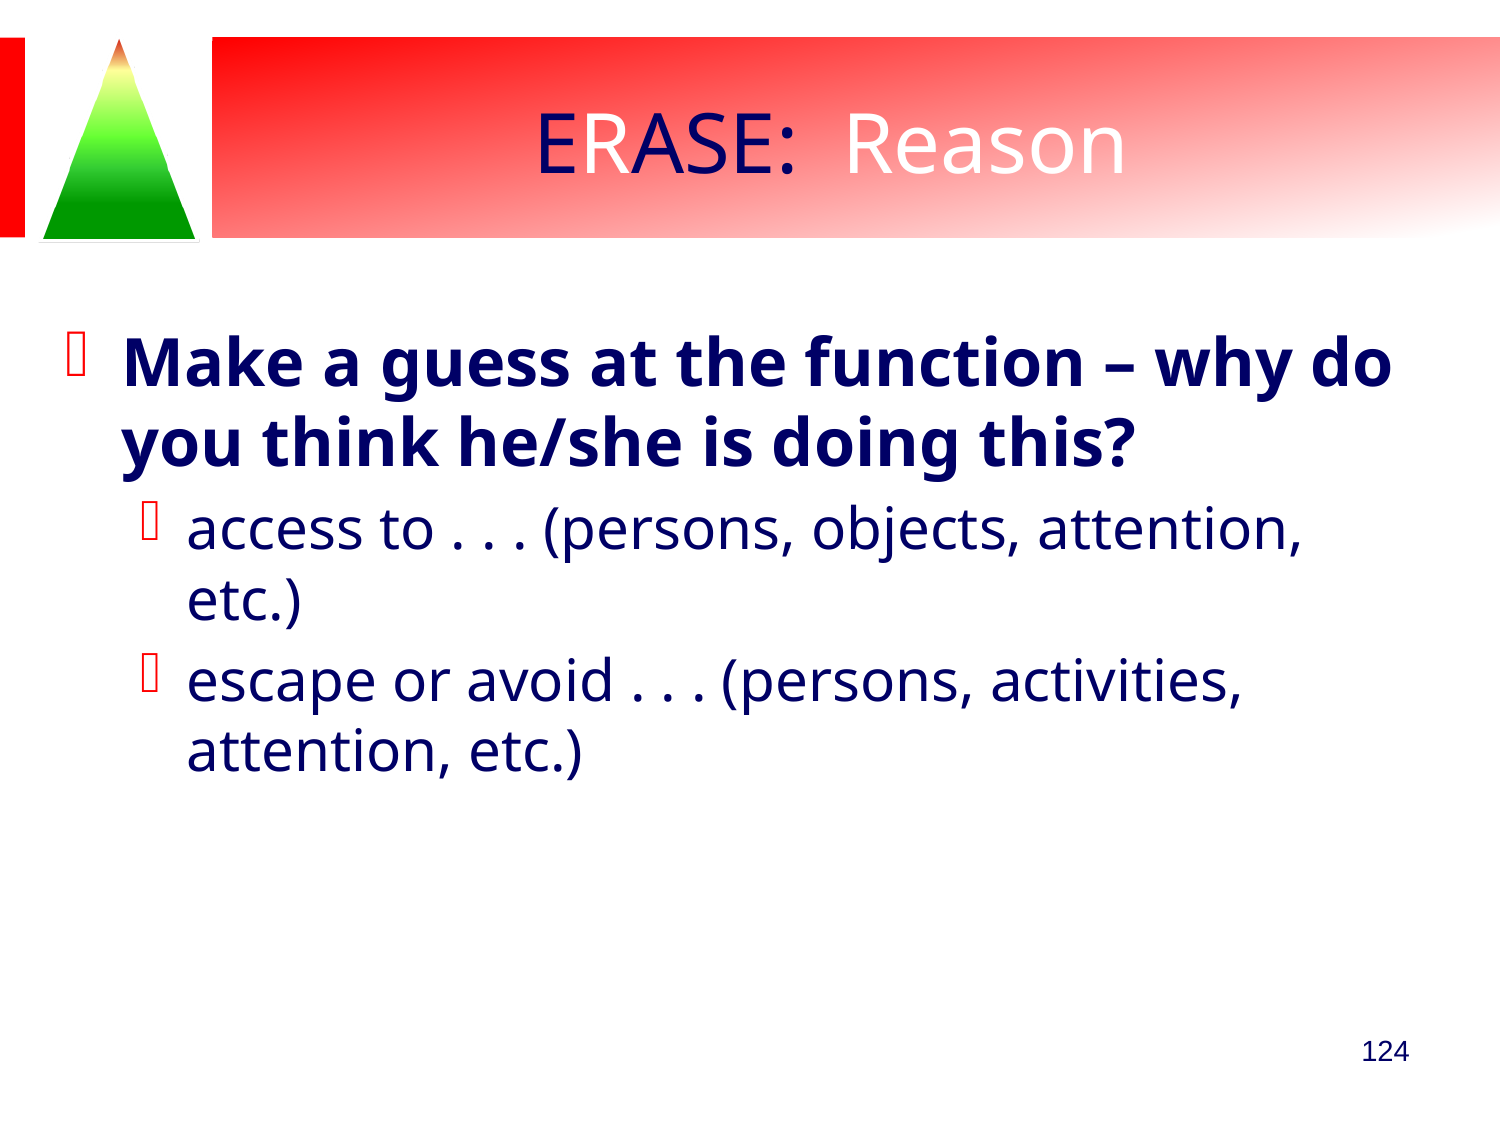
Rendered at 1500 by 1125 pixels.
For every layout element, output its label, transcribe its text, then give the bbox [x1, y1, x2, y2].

list Make a guess at the function – why do you think he/she is doing this? access to . . . (persons, objects, attention, etc.) escape or avoid . . . (persons, activities, attention, etc.) [49, 312, 1426, 1006]
title ERASE: Reason [237, 37, 1426, 243]
slide_number 124 [1074, 1024, 1426, 1103]
picture [37, 30, 200, 243]
